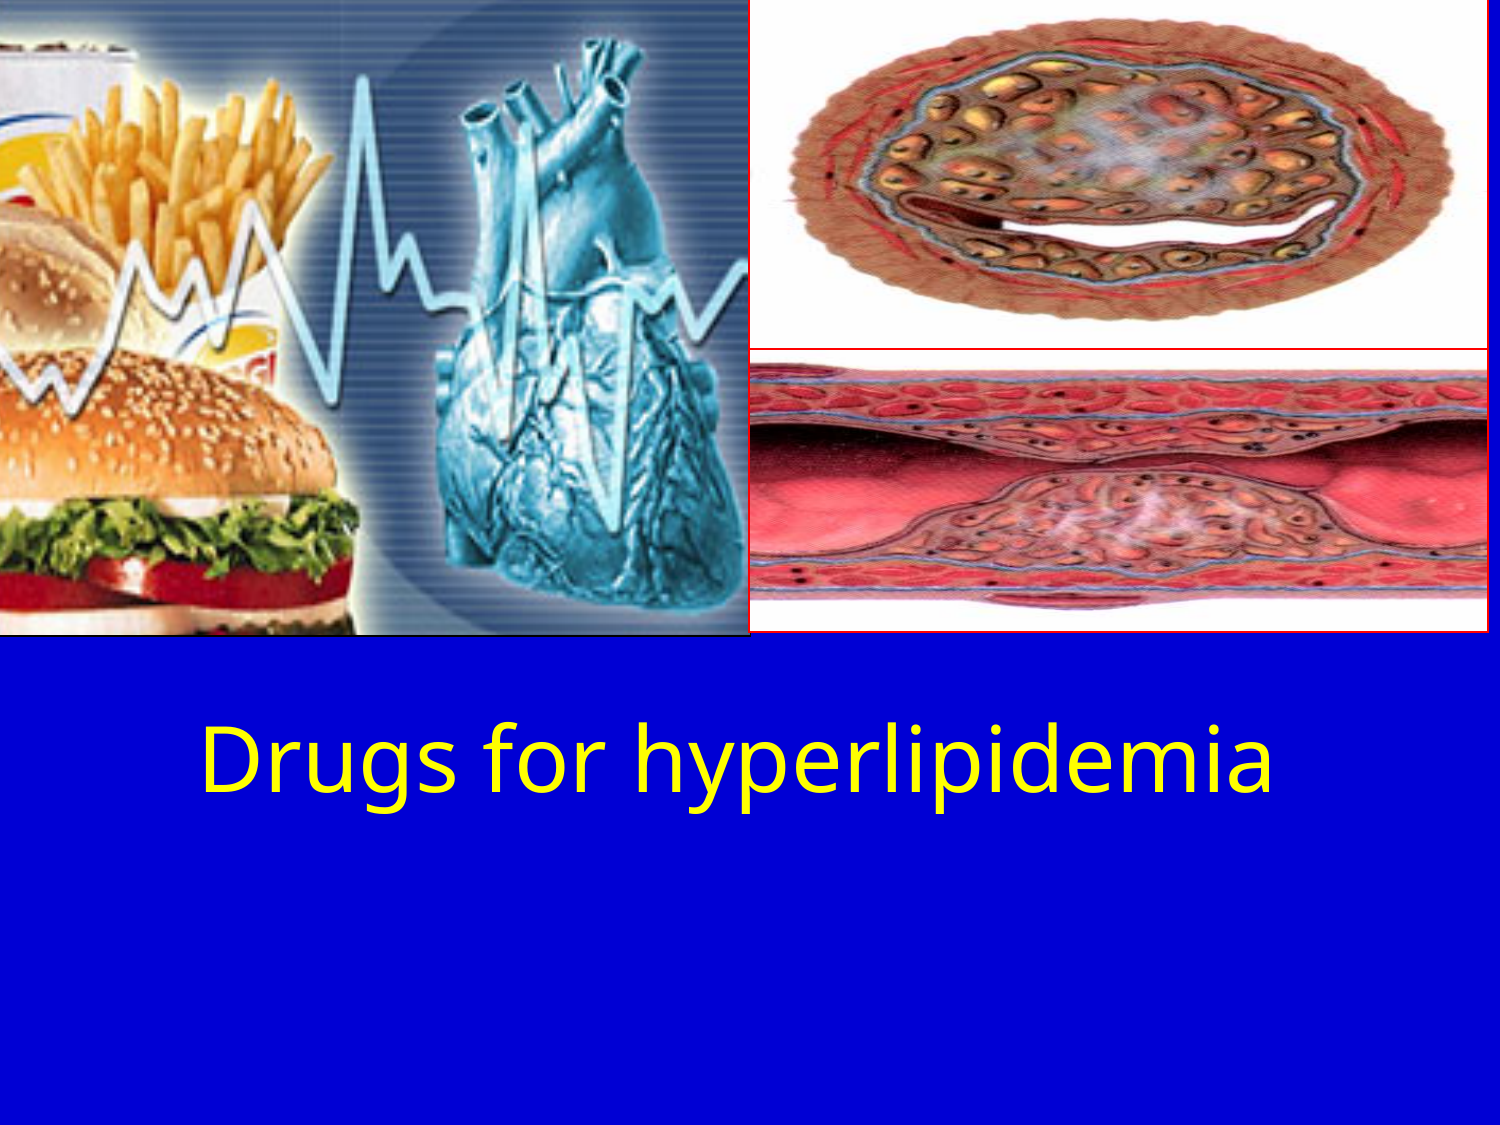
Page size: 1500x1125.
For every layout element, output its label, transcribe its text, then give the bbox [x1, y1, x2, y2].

title Drugs for hyperlipidemia [112, 662, 1388, 851]
picture [0, 0, 1488, 636]
